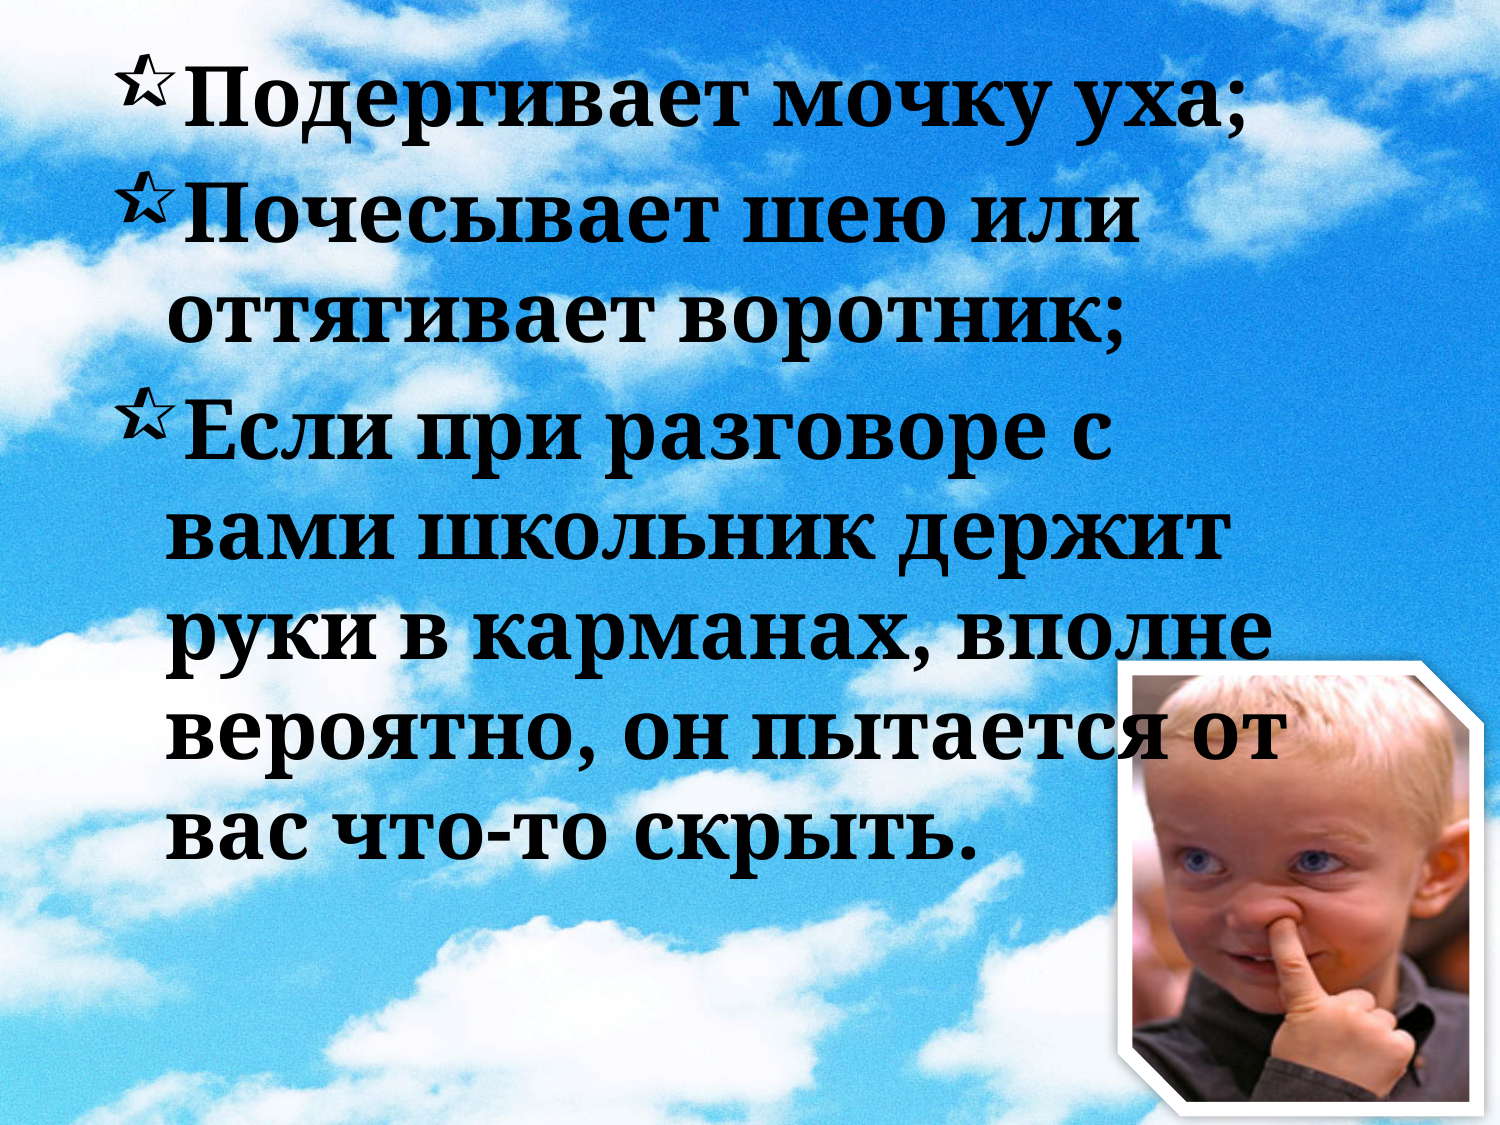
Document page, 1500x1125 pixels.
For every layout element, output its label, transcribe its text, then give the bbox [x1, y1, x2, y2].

list Подергивает мочку уха; Почесывает шею или оттягивает воротник; Если при разговоре с вами школьник держит руки в карманах, вполне вероятно, он пытается от вас что-то скрыть. [93, 35, 1357, 914]
picture [0, 0, 1500, 1125]
